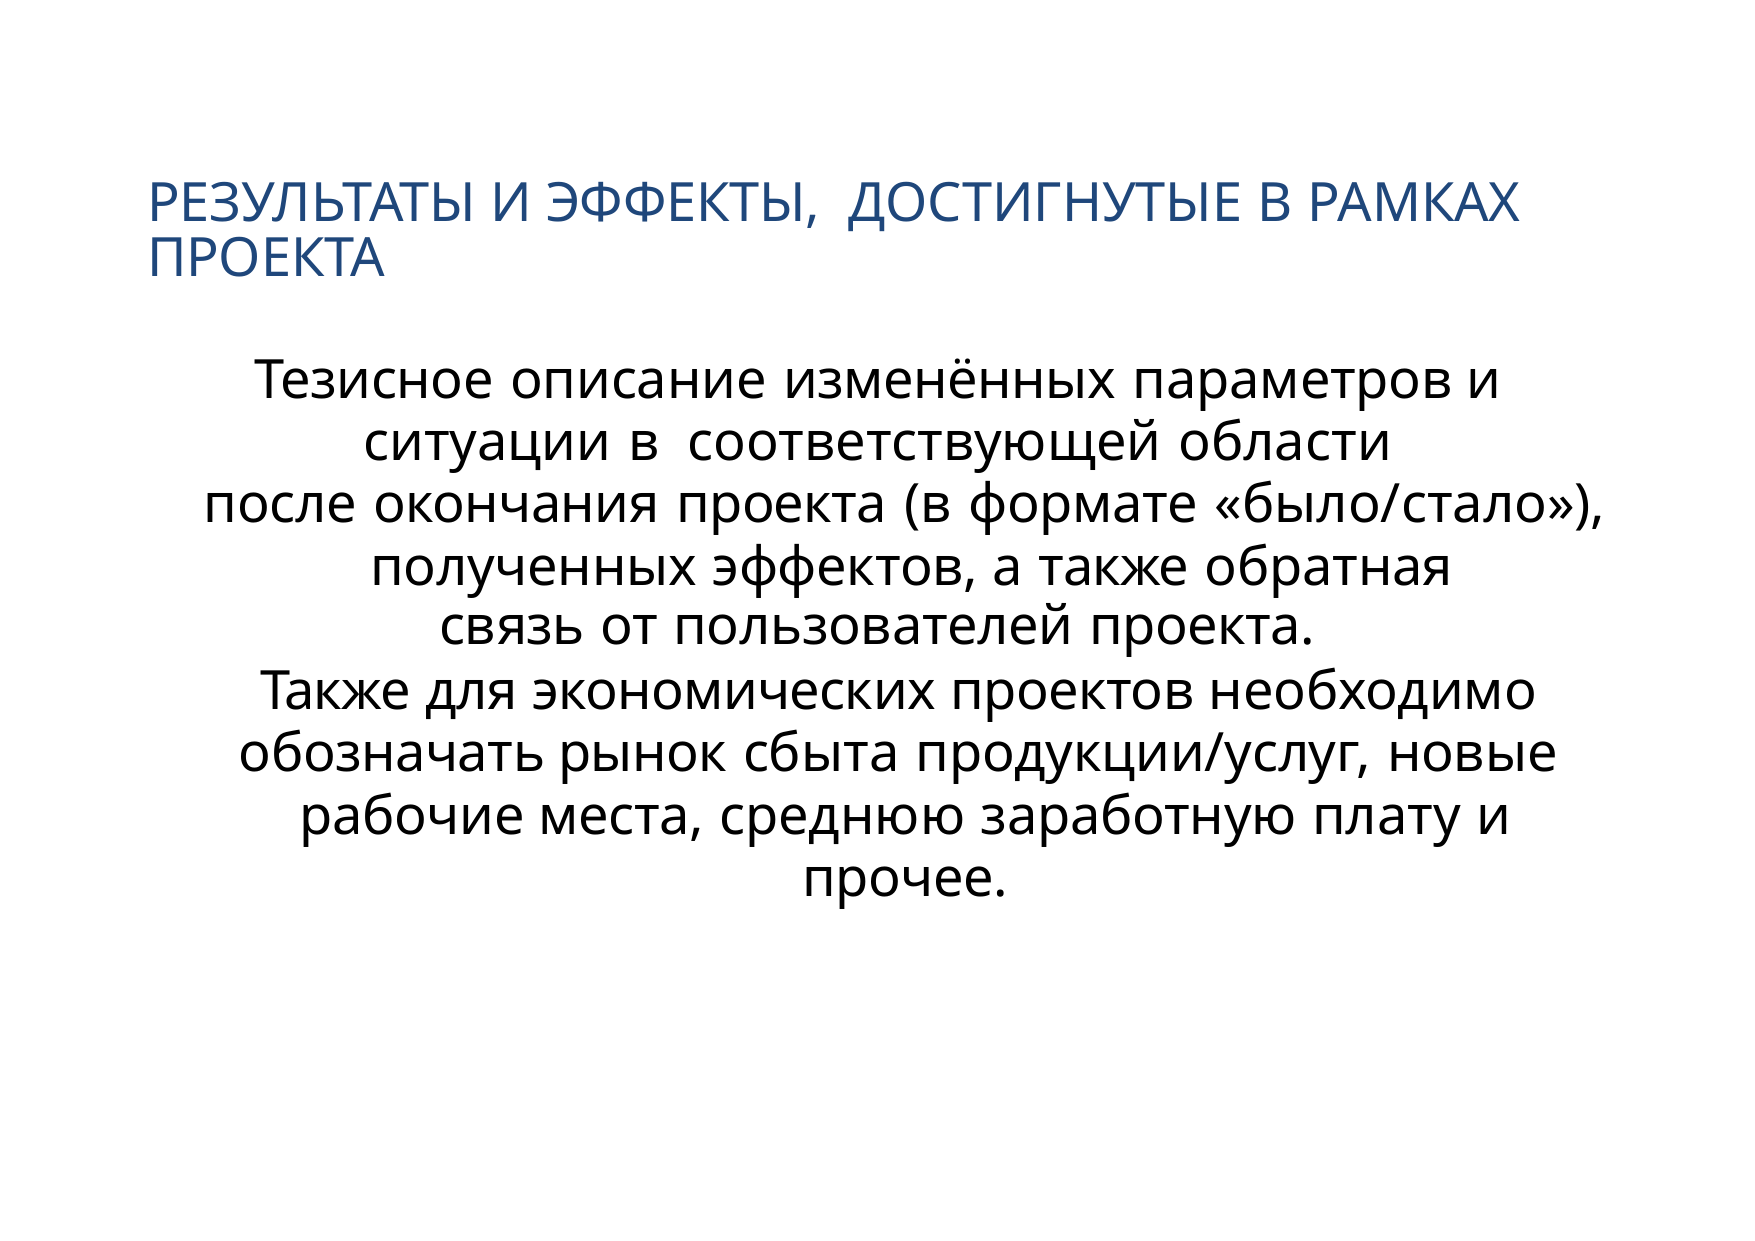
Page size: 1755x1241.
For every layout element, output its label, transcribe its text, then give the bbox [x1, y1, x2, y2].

text_box РЕЗУЛЬТАТЫ И ЭФФЕКТЫ, ДОСТИГНУТЫЕ В РАМКАХ ПРОЕКТА Тезисное описание изменённых параметров и ситуации в соответствующей области после окончания проекта (в формате «было/стало»), полученных эффектов, а также обратная связь от пользователей проекта. Также для экономических проектов необходимо обозначать рынок сбыта продукции/услуг, новые рабочие места, среднюю заработную плату и прочее. [144, 165, 1609, 908]
